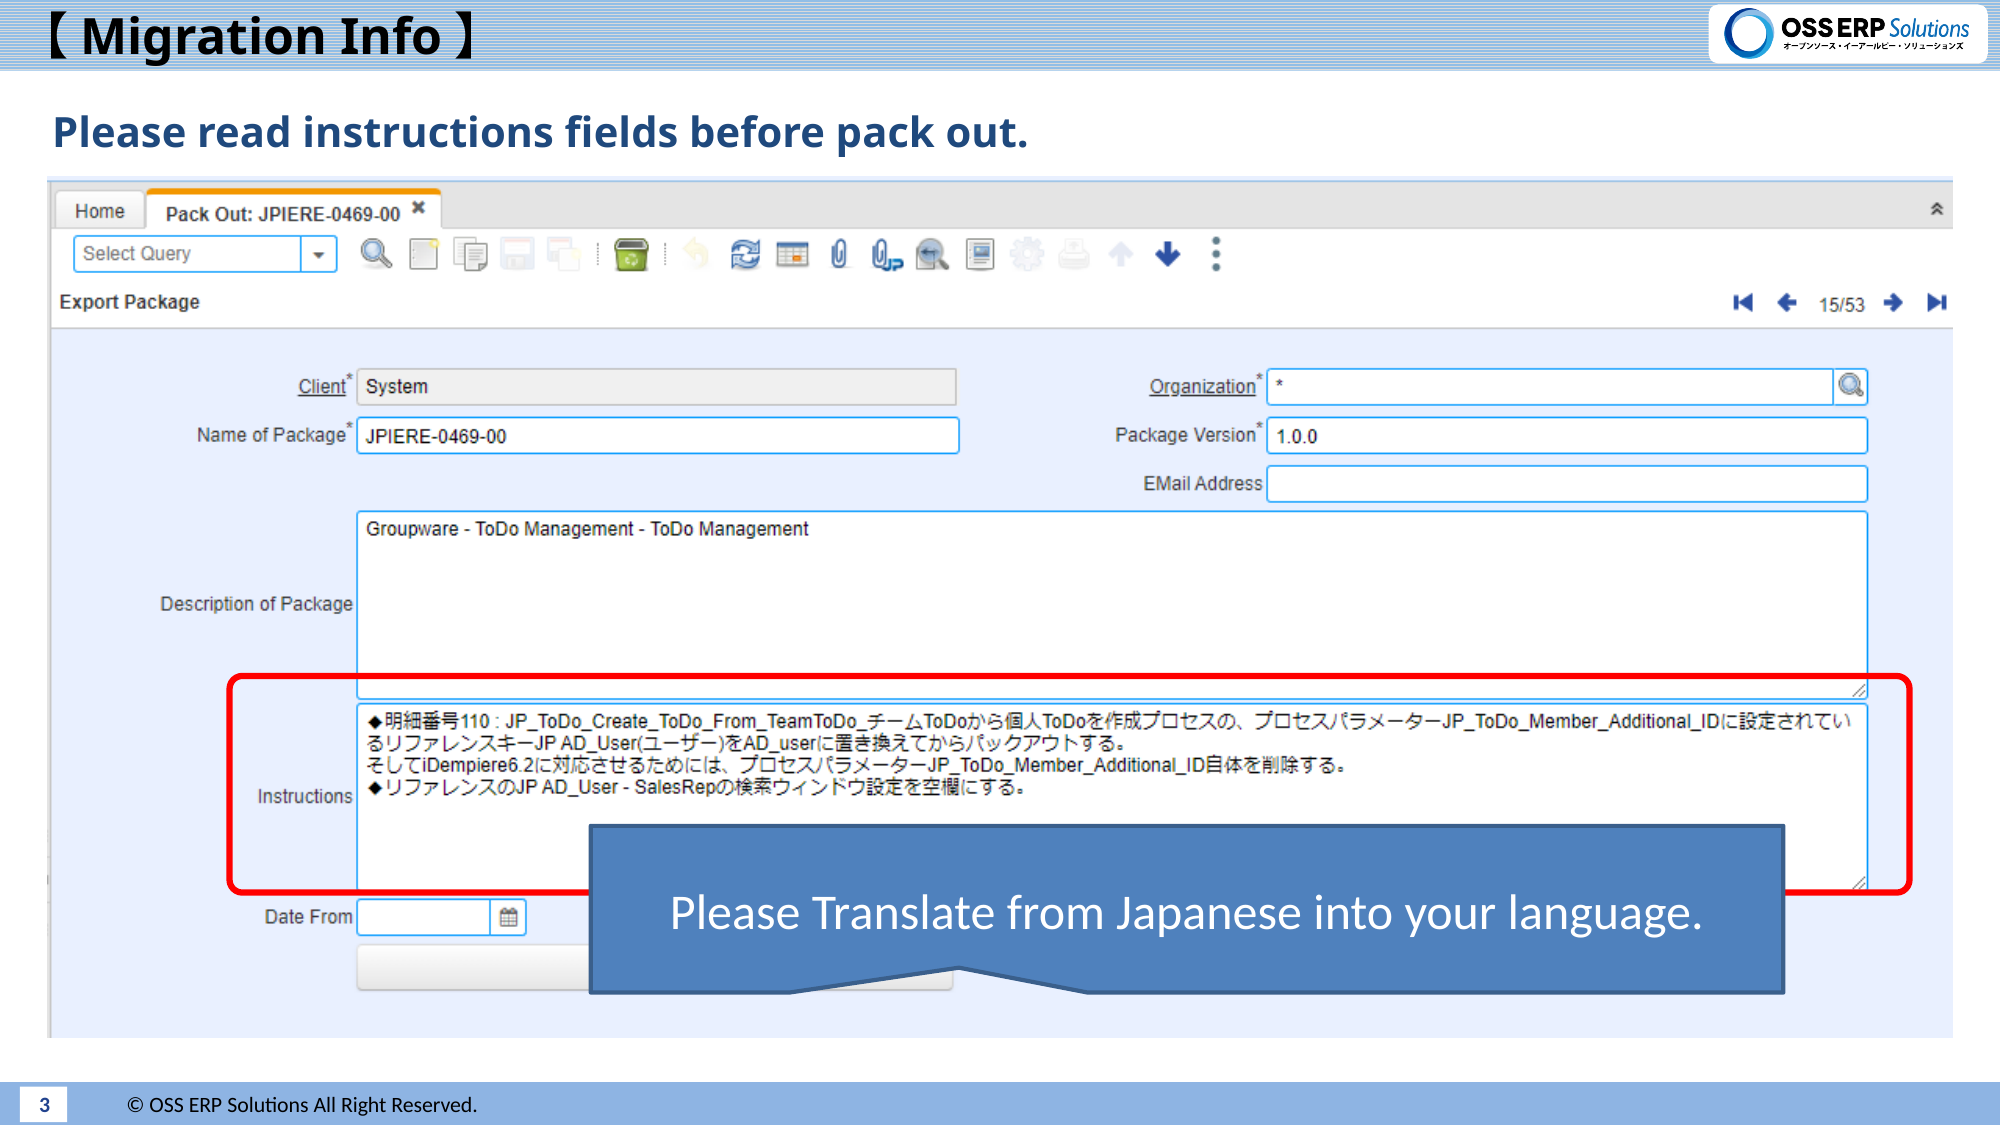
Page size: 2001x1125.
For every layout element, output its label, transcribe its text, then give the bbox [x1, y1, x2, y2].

picture [47, 176, 1953, 1039]
title 【Migration Info】 [3, 0, 1804, 70]
text_box Please read instructions fields before pack out. [37, 88, 1963, 164]
picture [1804, 8, 1969, 59]
